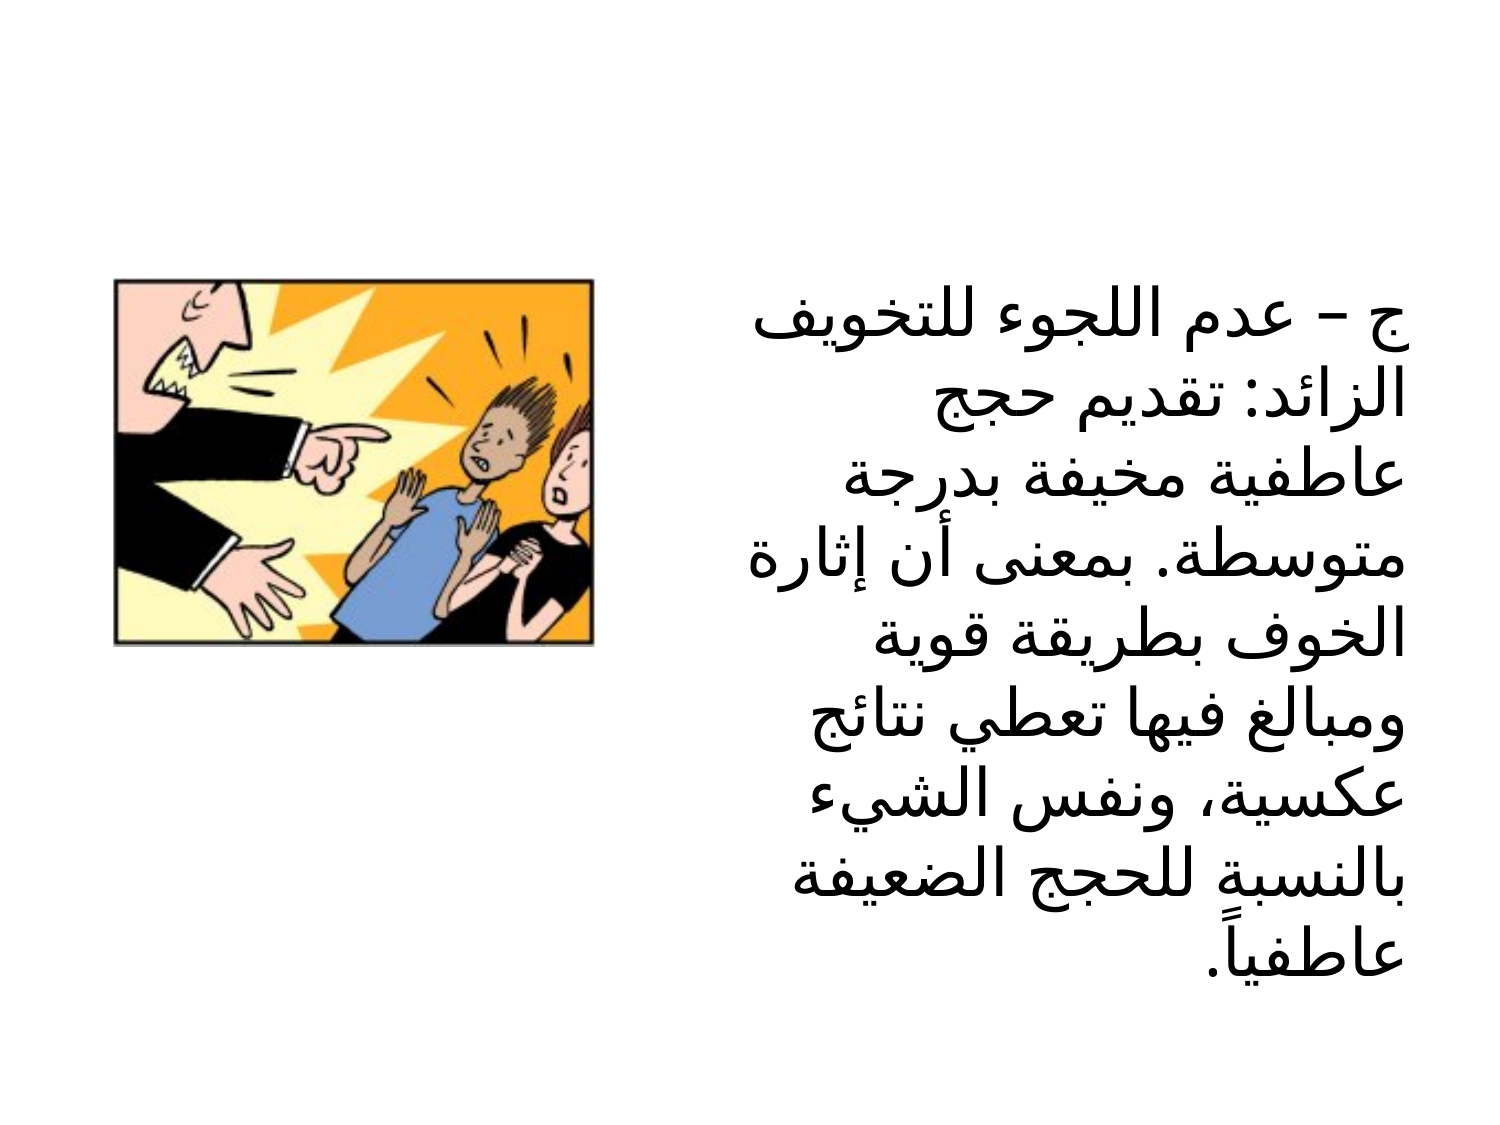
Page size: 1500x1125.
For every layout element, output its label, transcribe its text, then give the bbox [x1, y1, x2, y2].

list ج – عدم اللجوء للتخويف الزائد: تقديم حجج عاطفية مخيفة بدرجة متوسطة. بمعنى أن إثارة الخوف بطريقة قوية ومبالغ فيها تعطي نتائج عكسية، ونفس الشيء بالنسبة للحجج الضعيفة عاطفياً. [714, 262, 1425, 1005]
picture [111, 278, 597, 647]
